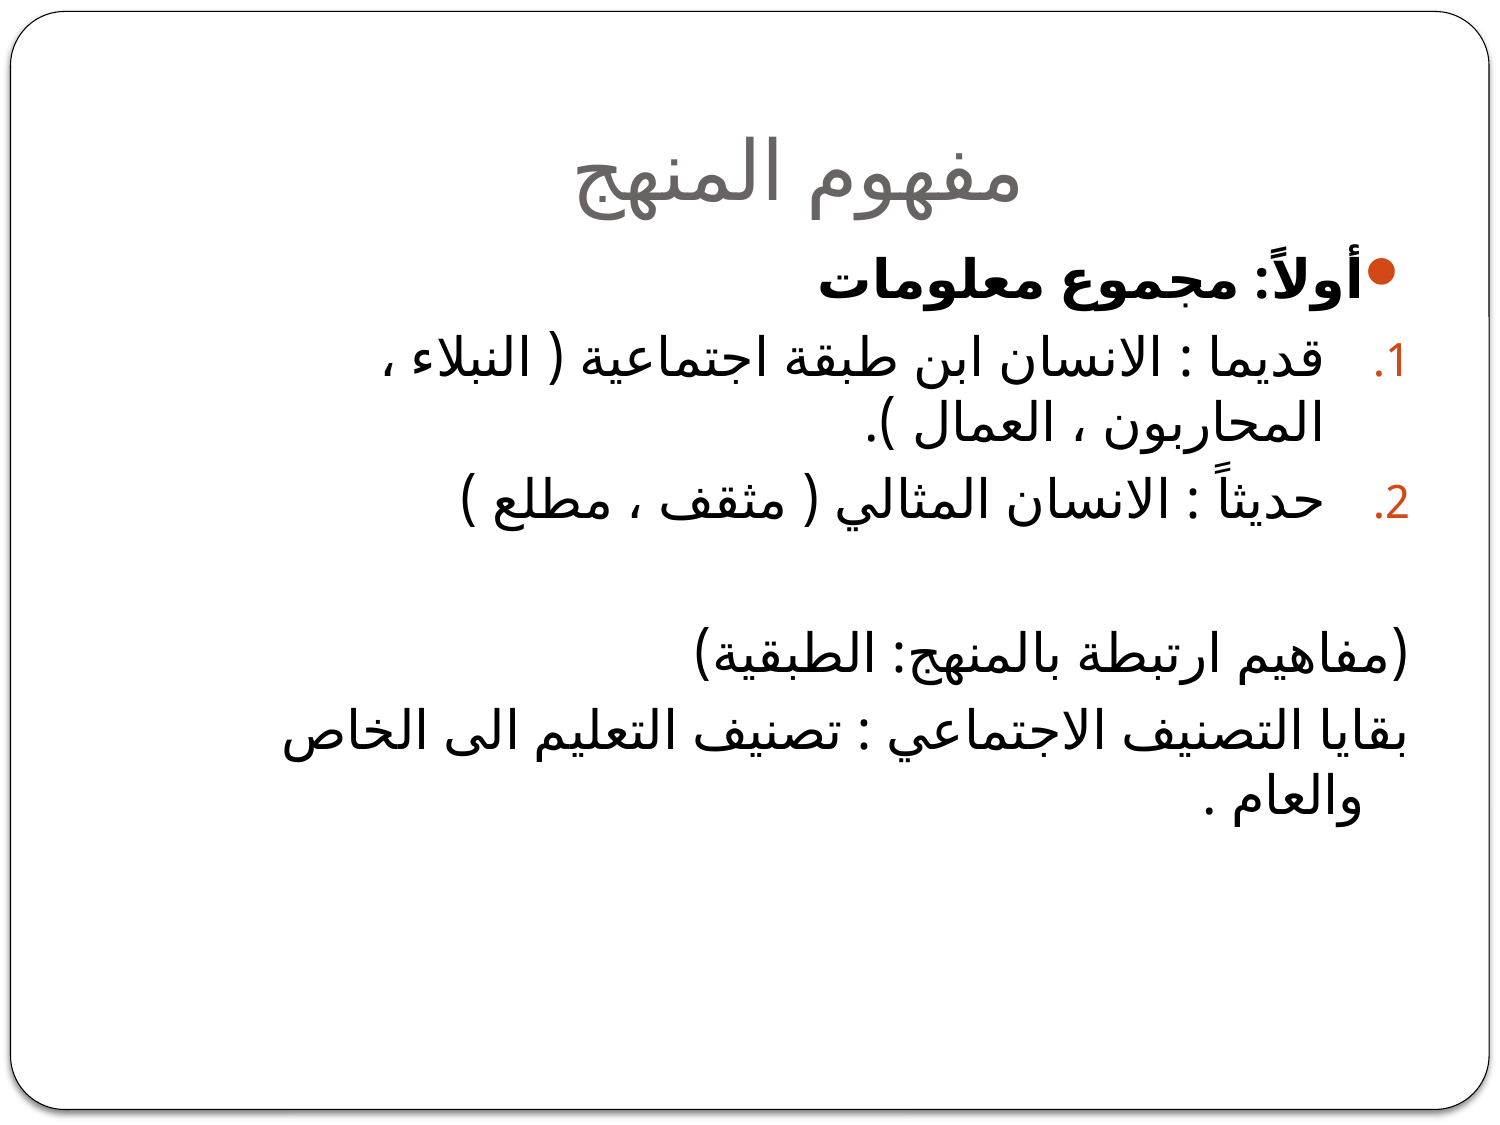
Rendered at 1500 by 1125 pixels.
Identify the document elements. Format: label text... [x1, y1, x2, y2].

list أولاً: مجموع معلومات قديما : الانسان ابن طبقة اجتماعية ( النبلاء ، المحاربون ، العمال ). حديثاً : الانسان المثالي ( مثقف ، مطلع ) (مفاهيم ارتبطة بالمنهج: الطبقية) بقايا التصنيف الاجتماعي : تصنيف التعليم الى الخاص والعام . [150, 237, 1425, 988]
title مفهوم المنهج [150, 45, 1425, 233]
